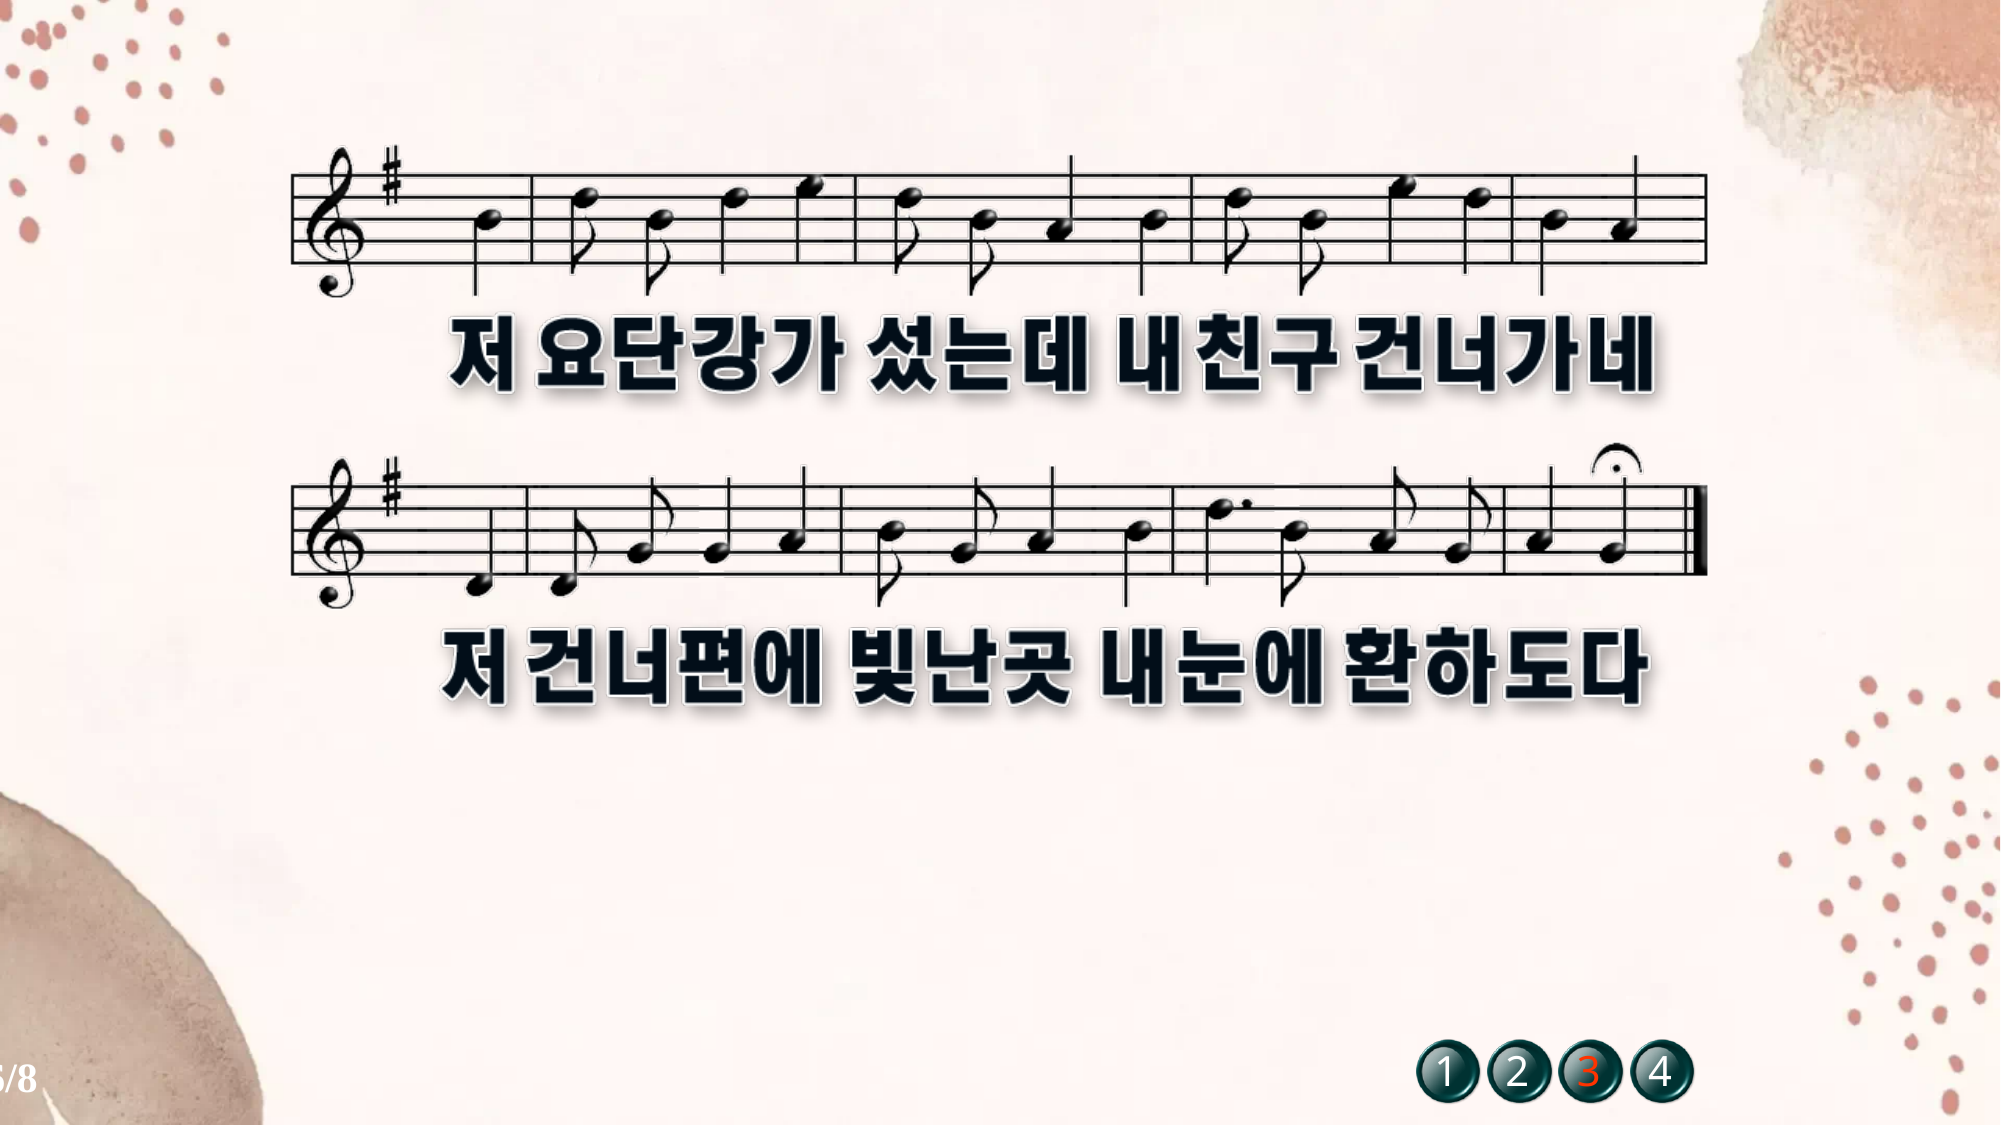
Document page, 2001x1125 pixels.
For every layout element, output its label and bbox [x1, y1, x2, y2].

text_box [1413, 1035, 1484, 1106]
picture [0, 0, 2001, 1125]
text_box [1555, 1035, 1626, 1106]
text_box [1627, 1035, 1697, 1106]
text_box [1484, 1035, 1555, 1106]
